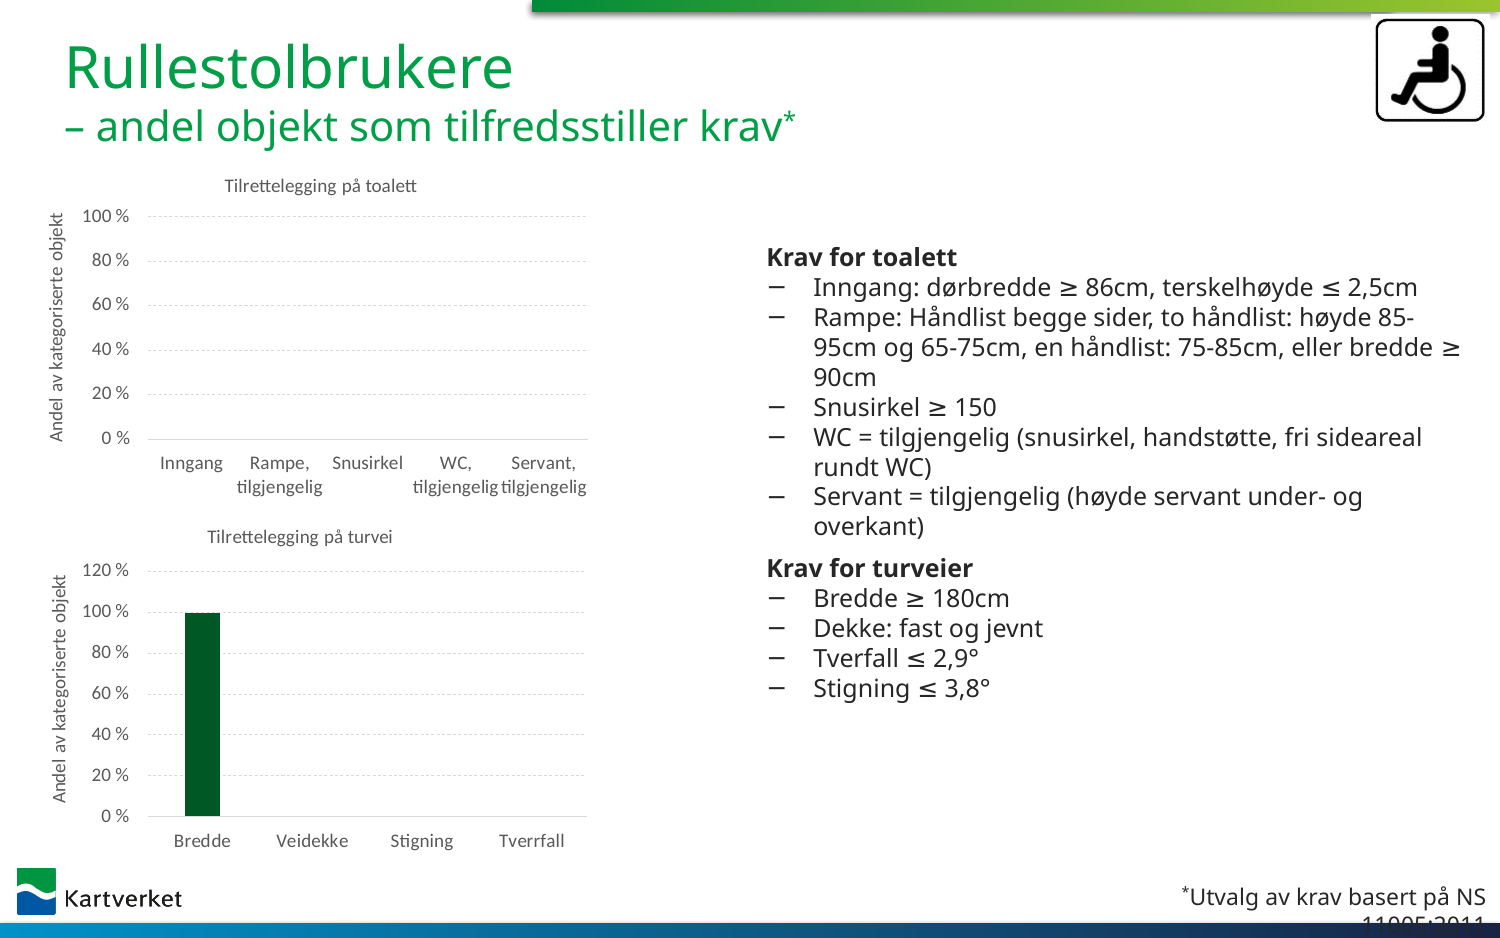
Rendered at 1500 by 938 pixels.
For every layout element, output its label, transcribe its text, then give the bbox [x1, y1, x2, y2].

text_box Krav for turveier Bredde ≥ 180cm Dekke: fast og jevnt Tverfall ≤ 2,9° Stigning ≤ 3,8° [751, 545, 1483, 710]
picture [1371, 13, 1491, 127]
text_box Krav for toalett Inngang: dørbredde ≥ 86cm, terskelhøyde ≤ 2,5cm Rampe: Håndlist begge sider, to håndlist: høyde 85-95cm og 65-75cm, en håndlist: 75-85cm, eller bredde ≥ 90cm Snusirkel ≥ 150 WC = tilgjengelig (snusirkel, handstøtte, fri sideareal rundt WC) Servant = tilgjengelig (høyde servant under- og overkant) [751, 234, 1483, 545]
text_box *Utvalg av krav basert på NS 11005:2011 [1068, 873, 1500, 938]
picture [41, 520, 598, 859]
text_box Rullestolbrukere – andel objekt som tilfredsstiller krav* [49, 14, 1431, 158]
picture [41, 166, 599, 505]
